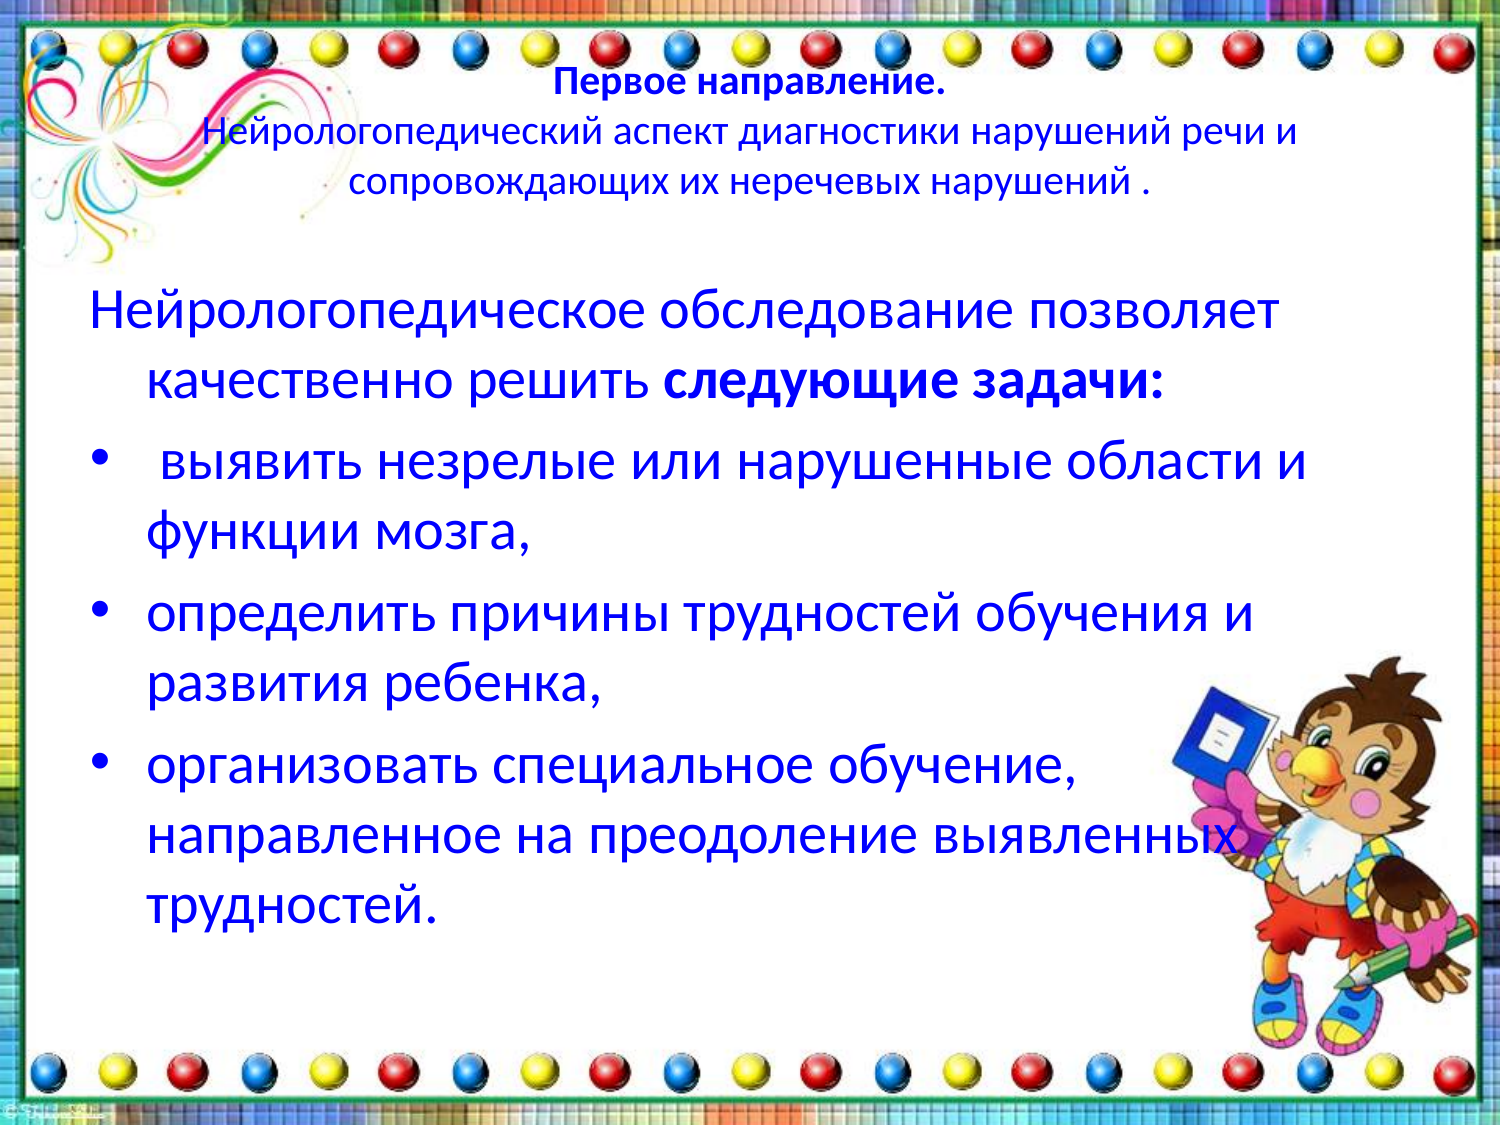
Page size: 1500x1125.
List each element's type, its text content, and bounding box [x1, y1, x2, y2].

picture [0, 0, 1500, 1125]
list Нейрологопедическое обследование позволяет качественно решить следующие задачи: выявить незрелые или нарушенные области и функции мозга, определить причины трудностей обучения и развития ребенка, организовать специальное обучение, направленное на преодоление выявленных трудностей. [75, 262, 1425, 1005]
title Первое направление. Нейрологопедический аспект диагностики нарушений речи и сопровождающих их неречевых нарушений . [75, 45, 1425, 233]
